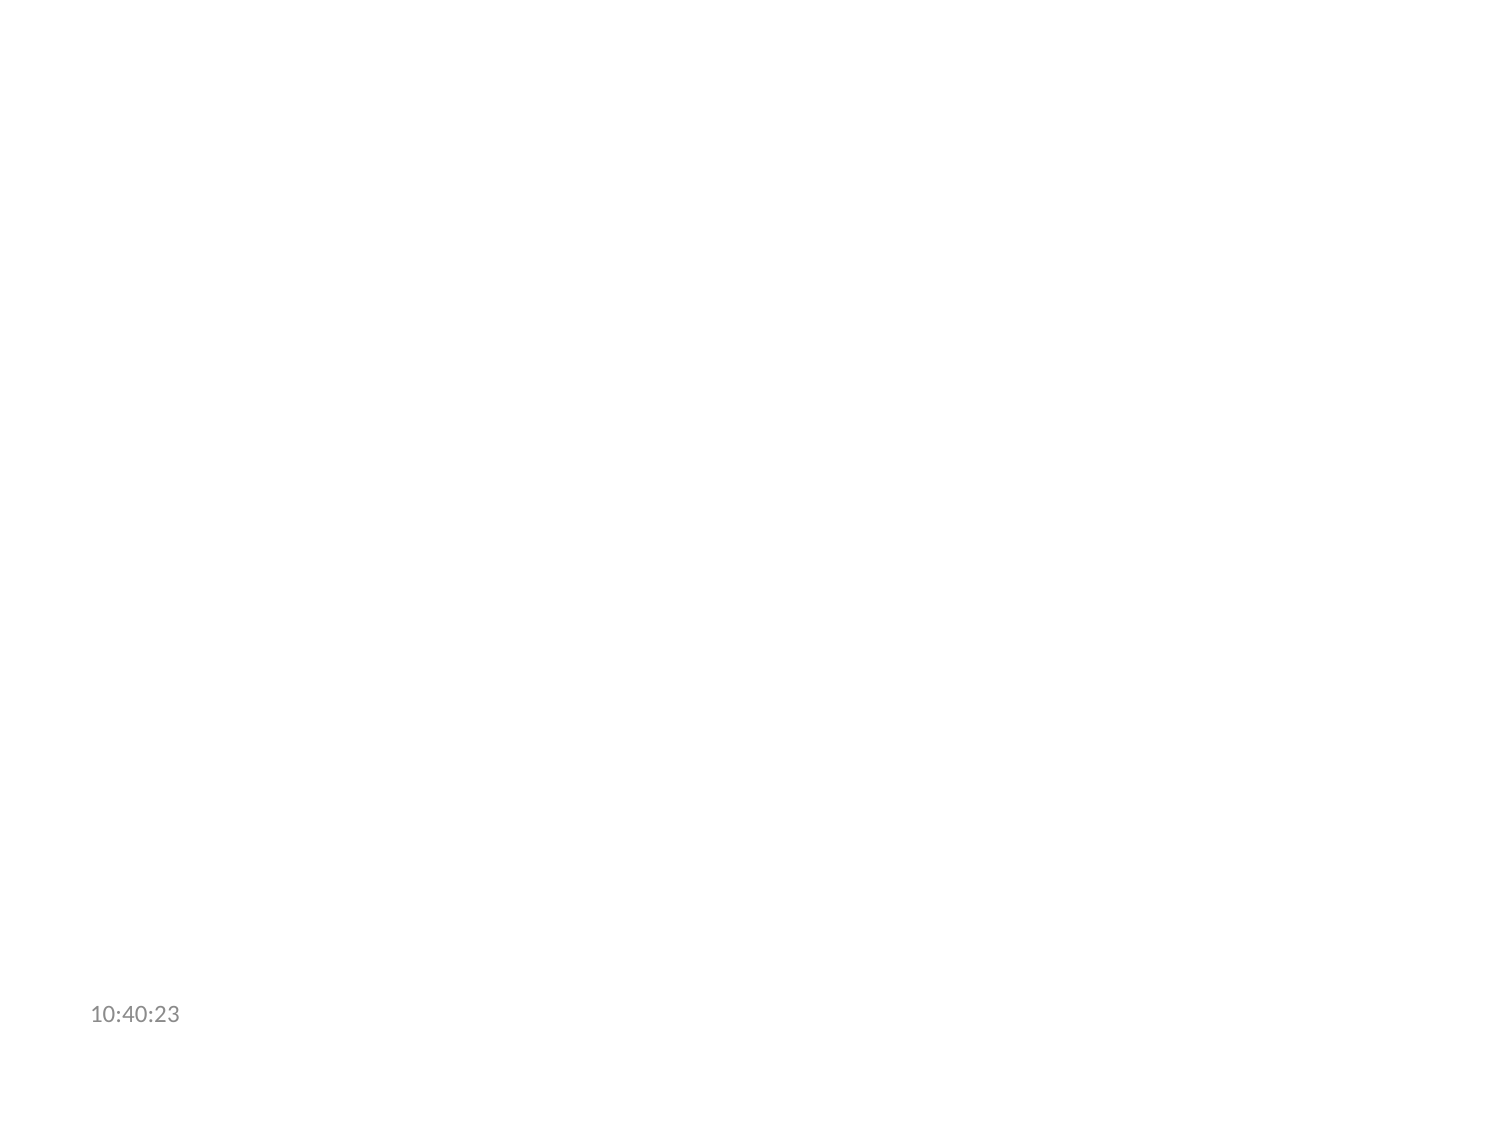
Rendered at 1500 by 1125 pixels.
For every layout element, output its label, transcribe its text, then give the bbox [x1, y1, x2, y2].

text_box 15:35:09 [75, 982, 425, 1043]
